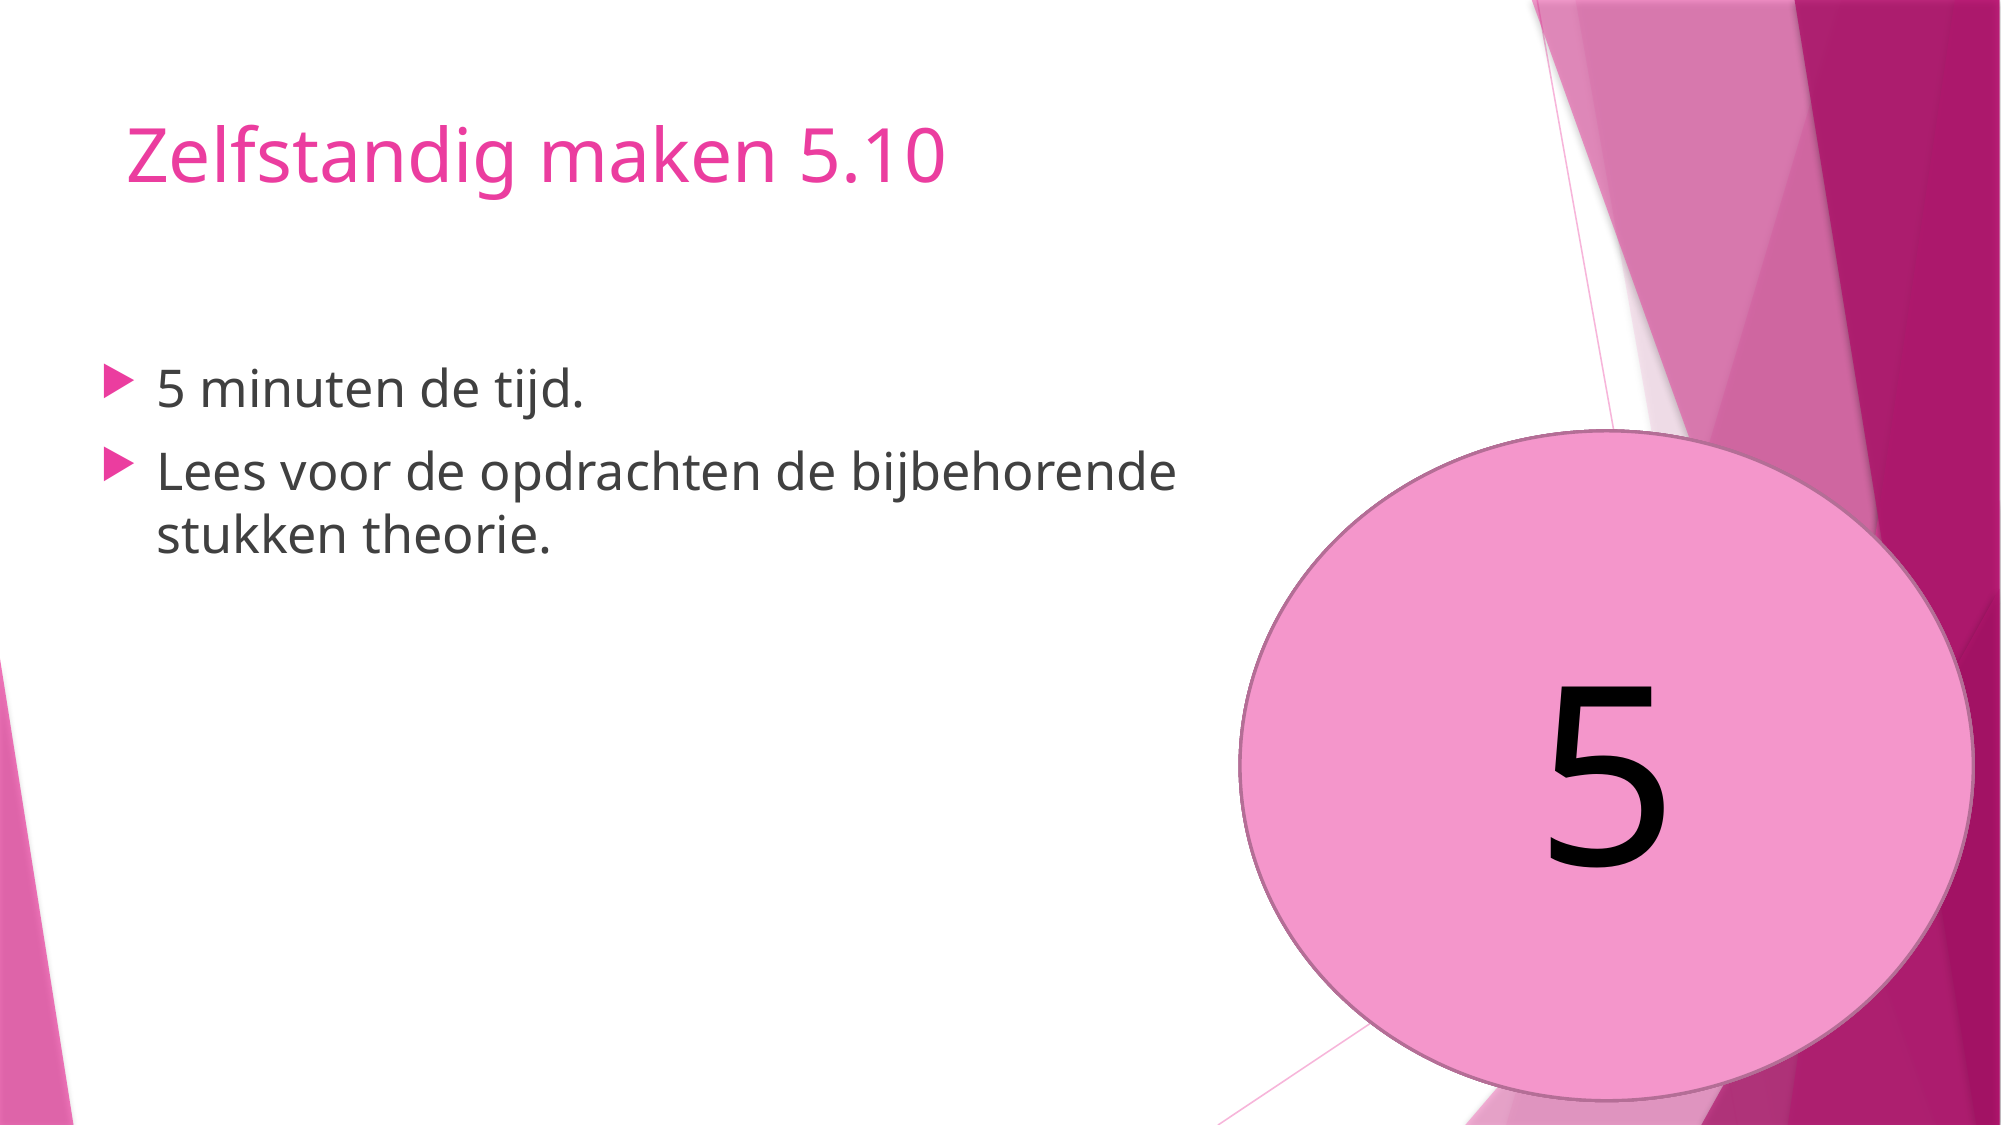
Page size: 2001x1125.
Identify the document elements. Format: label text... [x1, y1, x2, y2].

list 5 minuten de tijd. Lees voor de opdrachten de bijbehorende stukken theorie. [85, 348, 1290, 1125]
text_box 5 [1238, 429, 1975, 1103]
title Zelfstandig maken 5.10 [111, 99, 1522, 317]
